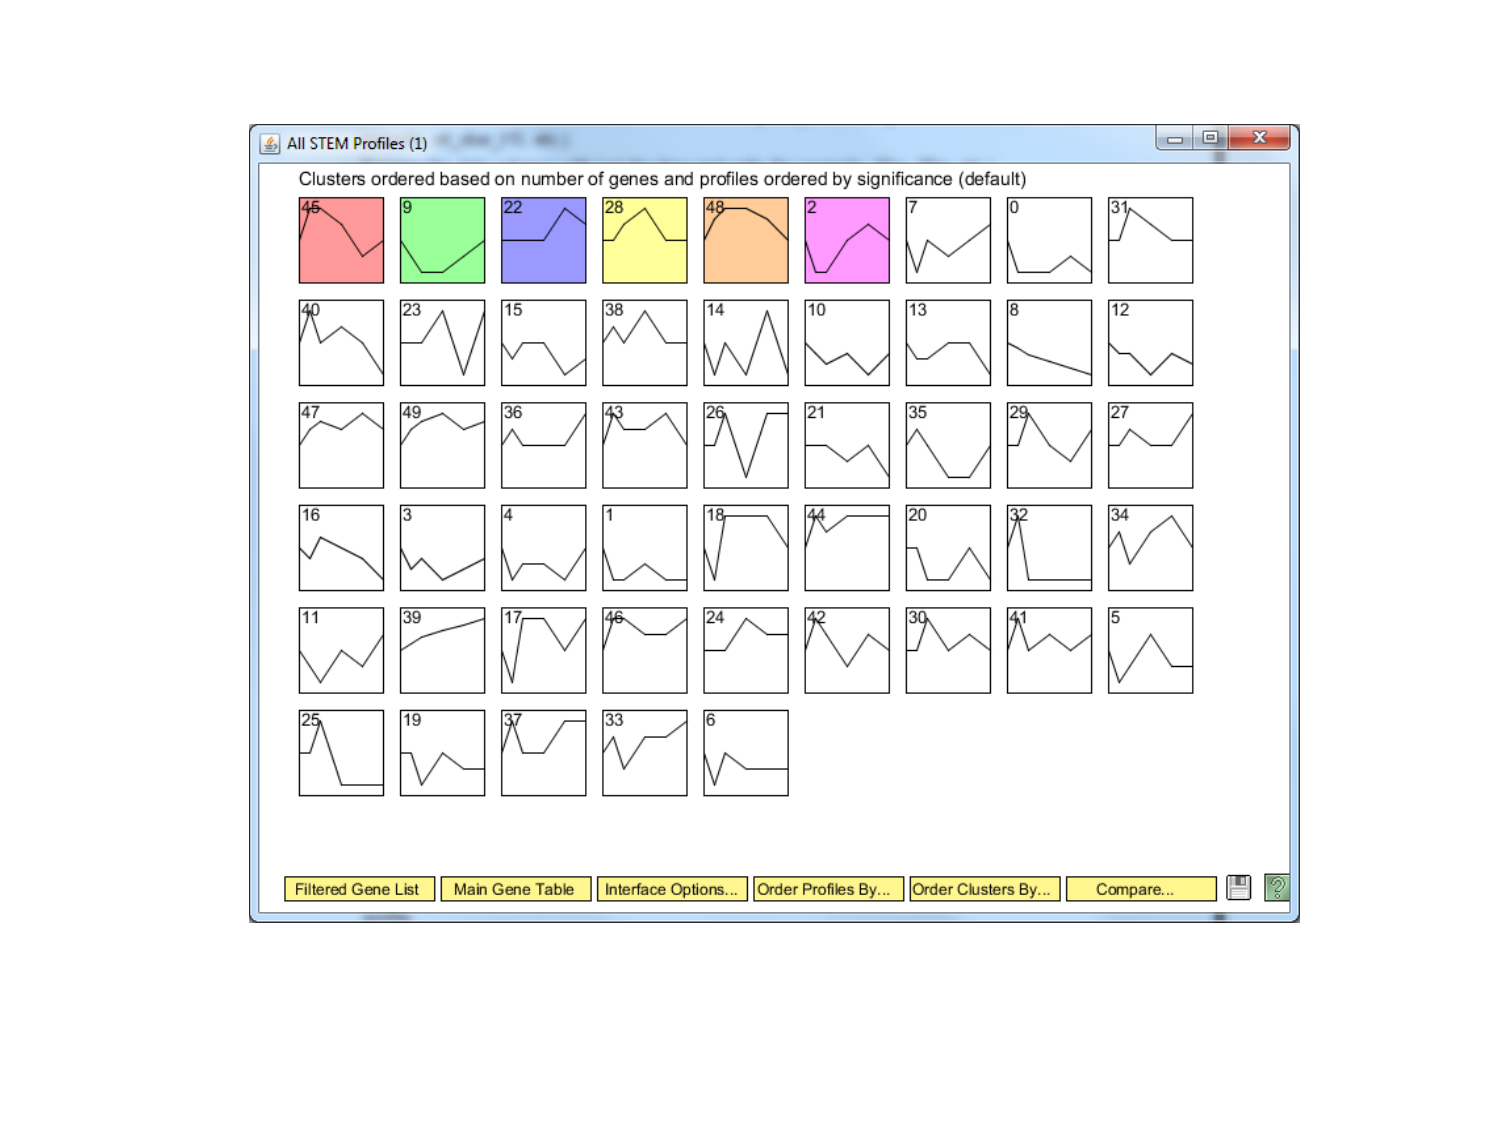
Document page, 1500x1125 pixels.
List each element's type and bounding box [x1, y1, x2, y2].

picture [249, 124, 1301, 923]
